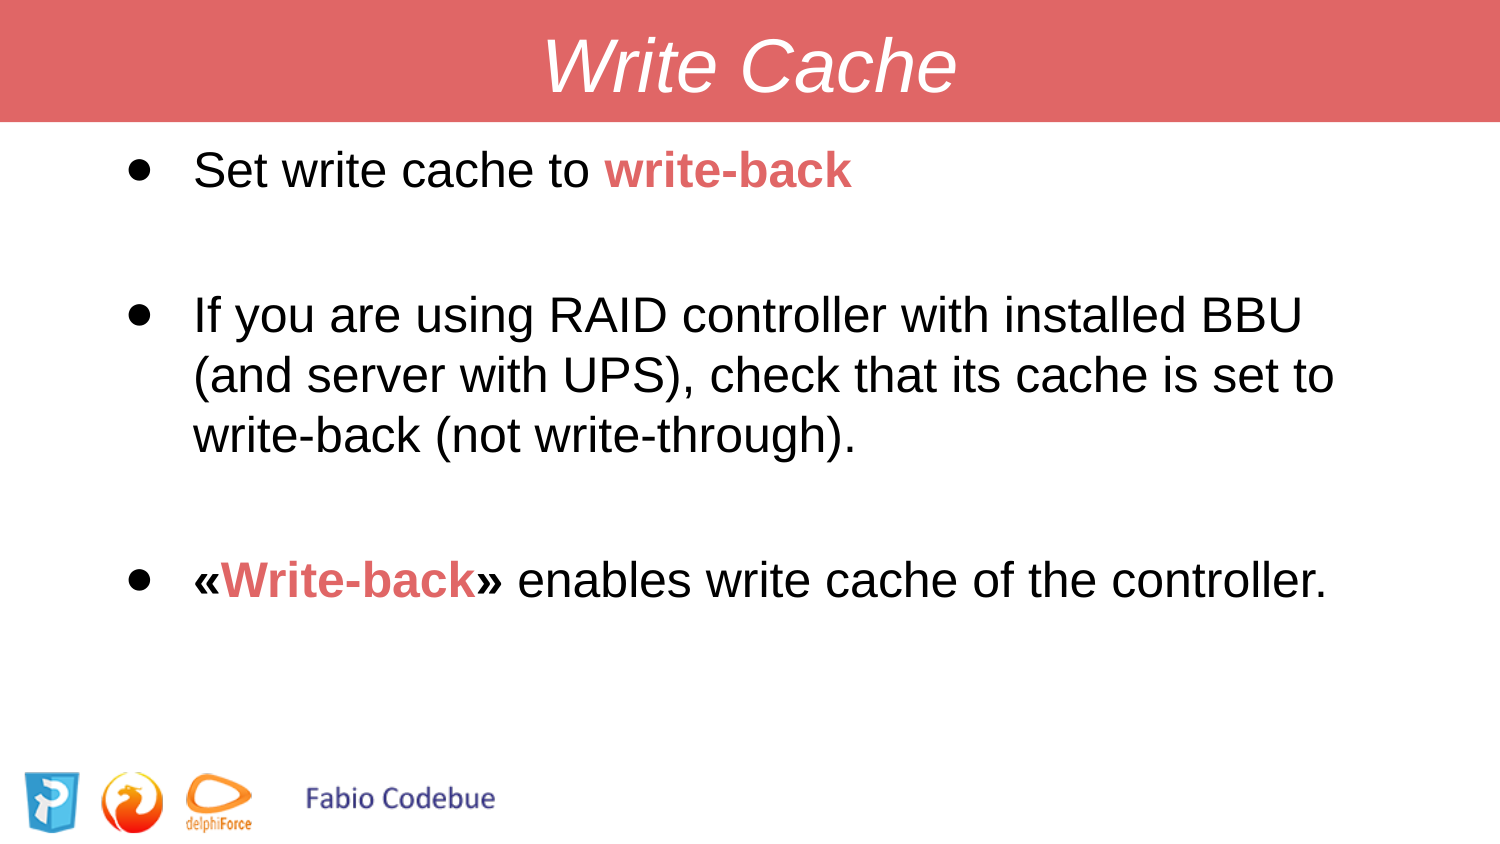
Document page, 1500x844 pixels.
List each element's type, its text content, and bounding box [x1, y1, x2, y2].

picture [0, 123, 1500, 844]
title Write Cache [0, 0, 1500, 123]
list Set write cache to write-back If you are using RAID controller with installed BBU (and server with UPS), check that its cache is set to write-back (not write-through). «Write-back» enables write cache of the controller. [103, 123, 1397, 738]
